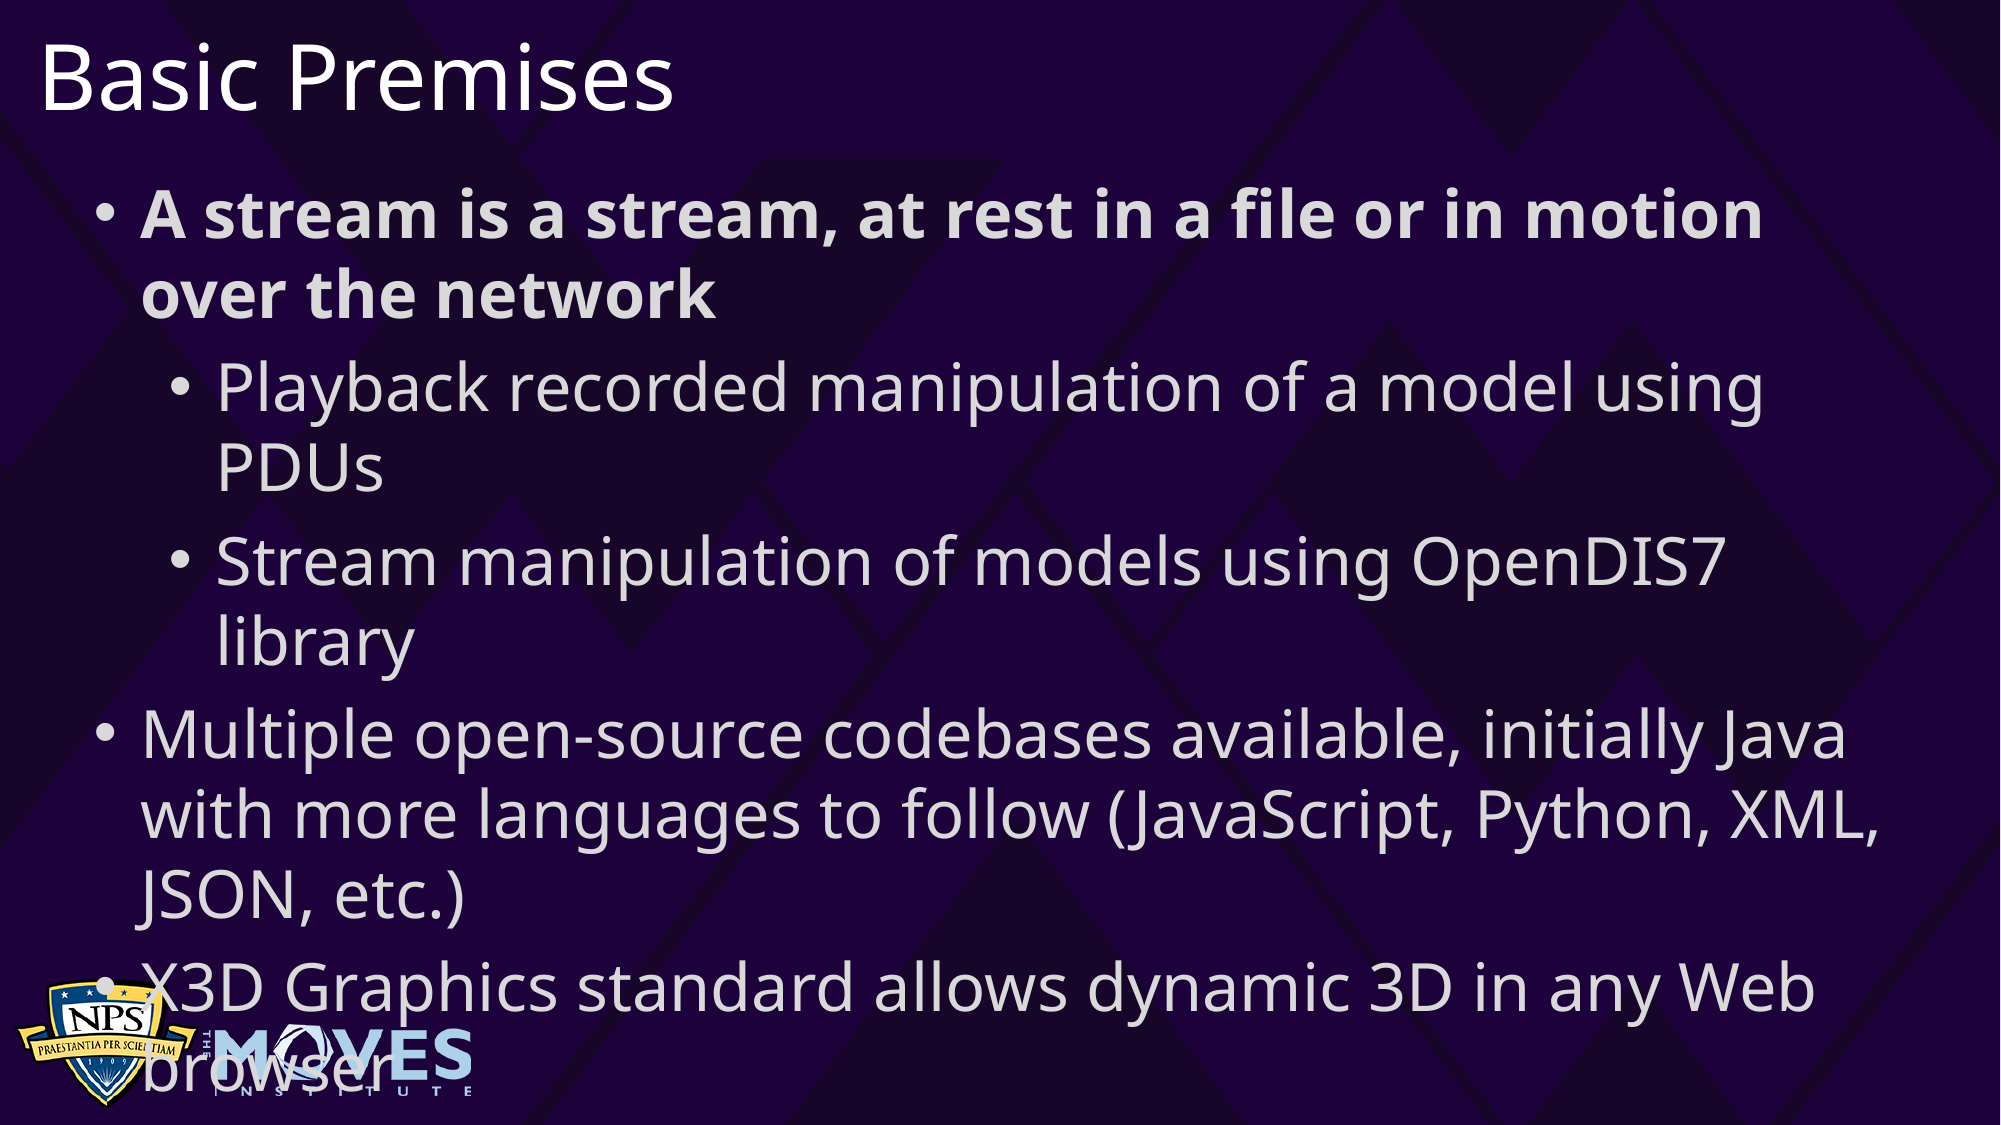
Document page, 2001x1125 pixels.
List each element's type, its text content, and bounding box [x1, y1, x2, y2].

text_box Basic Premises [22, 11, 1977, 136]
picture [0, 0, 2001, 1125]
text_box A stream is a stream, at rest in a file or in motion over the network Playback recorded manipulation of a model using PDUs Stream manipulation of models using OpenDIS7 library Multiple open-source codebases available, initially Java with more languages to follow (JavaScript, Python, XML, JSON, etc.) X3D Graphics standard allows dynamic 3D in any Web browser Record remote animation of a model using PDUs Distill concise first-order linear interpolators from streams [78, 164, 1922, 1125]
